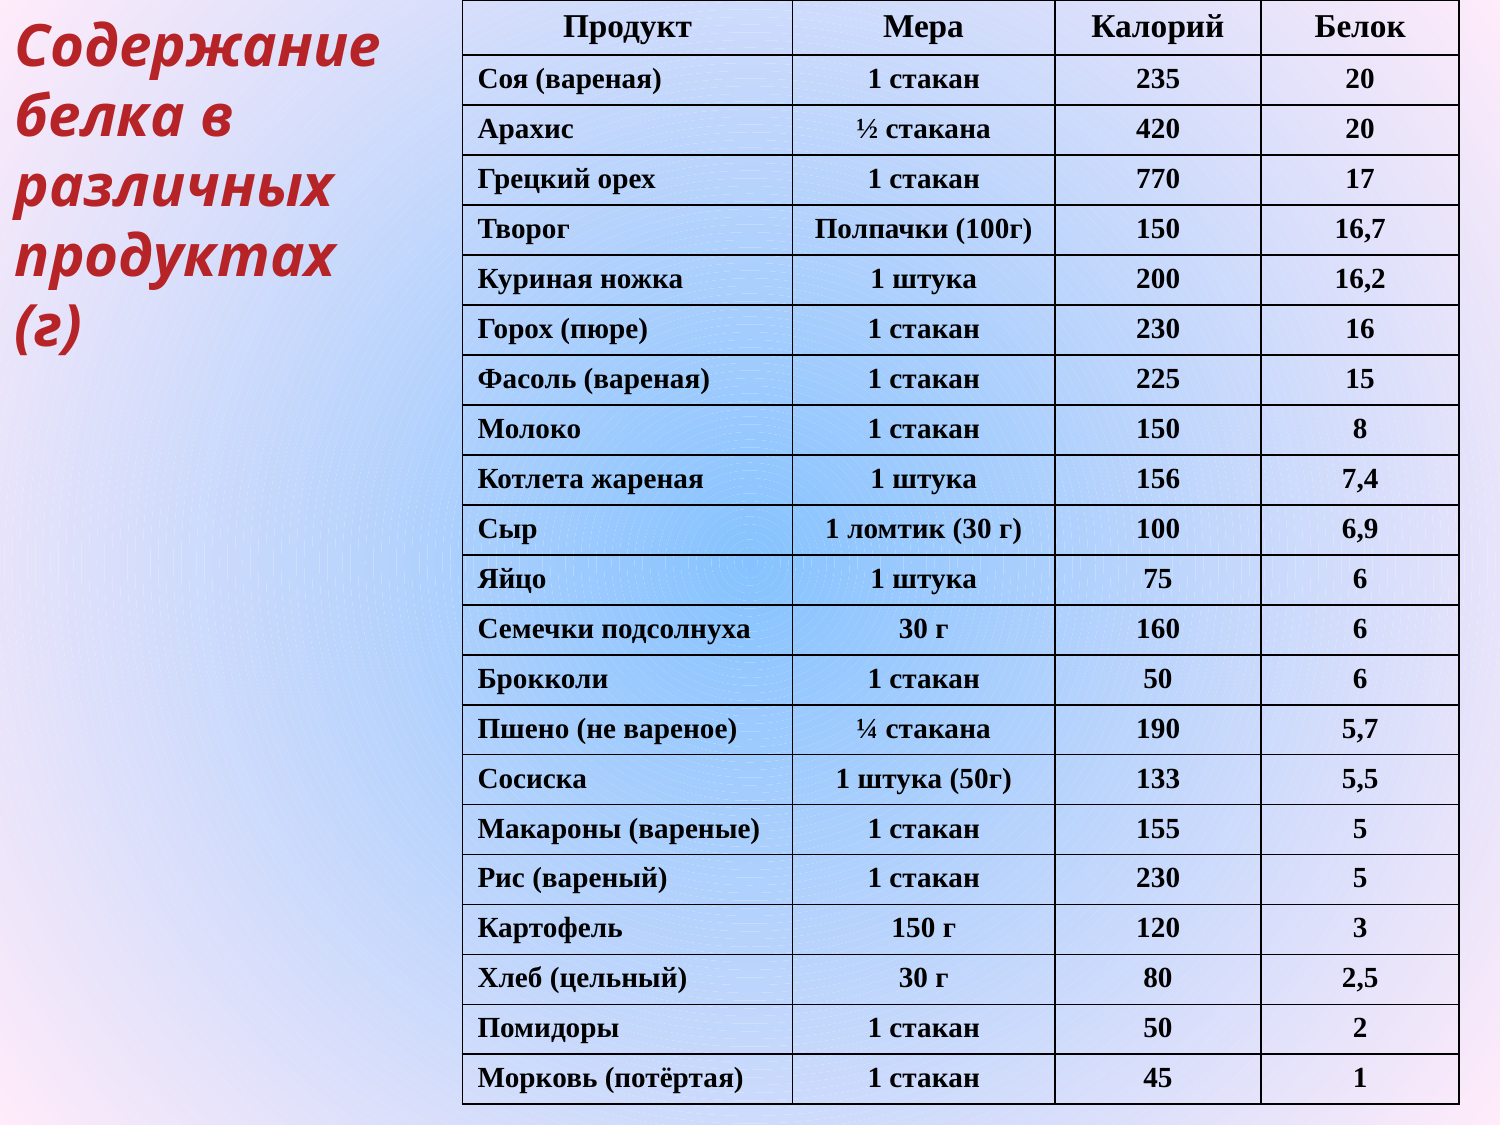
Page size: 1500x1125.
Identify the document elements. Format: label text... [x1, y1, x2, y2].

table_cell 120 [1056, 905, 1260, 954]
table_cell Сосиска [463, 755, 792, 804]
table_cell 50 [1056, 656, 1260, 704]
table_cell Сыр [463, 506, 792, 554]
table_cell 1 стакан [793, 1055, 1054, 1103]
table_cell 200 [1056, 256, 1260, 304]
table_cell 1 стакан [793, 1005, 1054, 1053]
table_cell 1 стакан [793, 56, 1054, 104]
table_cell 5 [1262, 855, 1458, 904]
table_cell 225 [1056, 356, 1260, 404]
table_cell Полпачки (100г) [793, 206, 1054, 254]
table_cell 770 [1056, 156, 1260, 204]
table_cell Соя (вареная) [463, 56, 792, 104]
table_cell Куриная ножка [463, 256, 792, 304]
table_cell 75 [1056, 556, 1260, 604]
table_cell 45 [1056, 1055, 1260, 1103]
table_cell 30 г [793, 955, 1054, 1004]
table_cell 160 [1056, 606, 1260, 654]
table_header Мера [793, 1, 1054, 54]
table_cell 3 [1262, 905, 1458, 954]
table_cell Фасоль (вареная) [463, 356, 792, 404]
table_cell ½ стакана [793, 106, 1054, 154]
table_cell 1 стакан [793, 656, 1054, 704]
table_cell 16 [1262, 306, 1458, 354]
table_cell 1 стакан [793, 805, 1054, 854]
table_cell 50 [1056, 1005, 1260, 1053]
table_cell 150 [1056, 406, 1260, 454]
table_cell Хлеб (цельный) [463, 955, 792, 1004]
table_cell 1 [1262, 1055, 1458, 1103]
table_cell 1 стакан [793, 306, 1054, 354]
table_cell 1 стакан [793, 156, 1054, 204]
table_header Калорий [1056, 1, 1260, 54]
table_cell 1 стакан [793, 855, 1054, 904]
table_cell Помидоры [463, 1005, 792, 1053]
table_cell 7,4 [1262, 456, 1458, 504]
table_cell 6 [1262, 556, 1458, 604]
table_cell Арахис [463, 106, 792, 154]
table_cell 420 [1056, 106, 1260, 154]
table_cell Творог [463, 206, 792, 254]
table_cell 20 [1262, 56, 1458, 104]
table_cell 1 штука [793, 456, 1054, 504]
table_cell 5 [1262, 805, 1458, 854]
table_cell 100 [1056, 506, 1260, 554]
table_cell 190 [1056, 706, 1260, 754]
table_cell Макароны (вареные) [463, 805, 792, 854]
table_cell 1 стакан [793, 406, 1054, 454]
table_cell Пшено (не вареное) [463, 706, 792, 754]
table_cell 16,7 [1262, 206, 1458, 254]
table_cell Картофель [463, 905, 792, 954]
table_cell 1 штука [793, 256, 1054, 304]
table_header Продукт [463, 1, 792, 54]
table_cell 1 штука (50г) [793, 755, 1054, 804]
table_cell 17 [1262, 156, 1458, 204]
table_cell ¼ стакана [793, 706, 1054, 754]
table_cell 2 [1262, 1005, 1458, 1053]
table_cell 1 стакан [793, 356, 1054, 404]
table_cell 6 [1262, 656, 1458, 704]
table_cell Морковь (потёртая) [463, 1055, 792, 1103]
table_cell 30 г [793, 606, 1054, 654]
table_cell 230 [1056, 306, 1260, 354]
table_cell 5,5 [1262, 755, 1458, 804]
table_cell Молоко [463, 406, 792, 454]
table_cell 8 [1262, 406, 1458, 454]
table_cell 2,5 [1262, 955, 1458, 1004]
table_cell Грецкий орех [463, 156, 792, 204]
table_cell Яйцо [463, 556, 792, 604]
table_cell 235 [1056, 56, 1260, 104]
table_cell Брокколи [463, 656, 792, 704]
table_cell 1 штука [793, 556, 1054, 604]
table_cell 20 [1262, 106, 1458, 154]
table_cell Рис (вареный) [463, 855, 792, 904]
table_cell 155 [1056, 805, 1260, 854]
table_cell 150 г [793, 905, 1054, 954]
table_cell 5,7 [1262, 706, 1458, 754]
table_cell 156 [1056, 456, 1260, 504]
table_cell 133 [1056, 755, 1260, 804]
table_cell Семечки подсолнуха [463, 606, 792, 654]
table_cell 16,2 [1262, 256, 1458, 304]
table_cell Котлета жареная [463, 456, 792, 504]
table_cell 150 [1056, 206, 1260, 254]
table_header Белок [1262, 1, 1458, 54]
table_cell 6 [1262, 606, 1458, 654]
table_cell 15 [1262, 356, 1458, 404]
table_cell 6,9 [1262, 506, 1458, 554]
table_cell 80 [1056, 955, 1260, 1004]
table_cell 1 ломтик (30 г) [793, 506, 1054, 554]
text_box Содержание белка в различных продуктах (г) [0, 0, 400, 435]
table_cell Горох (пюре) [463, 306, 792, 354]
table_cell 230 [1056, 855, 1260, 904]
